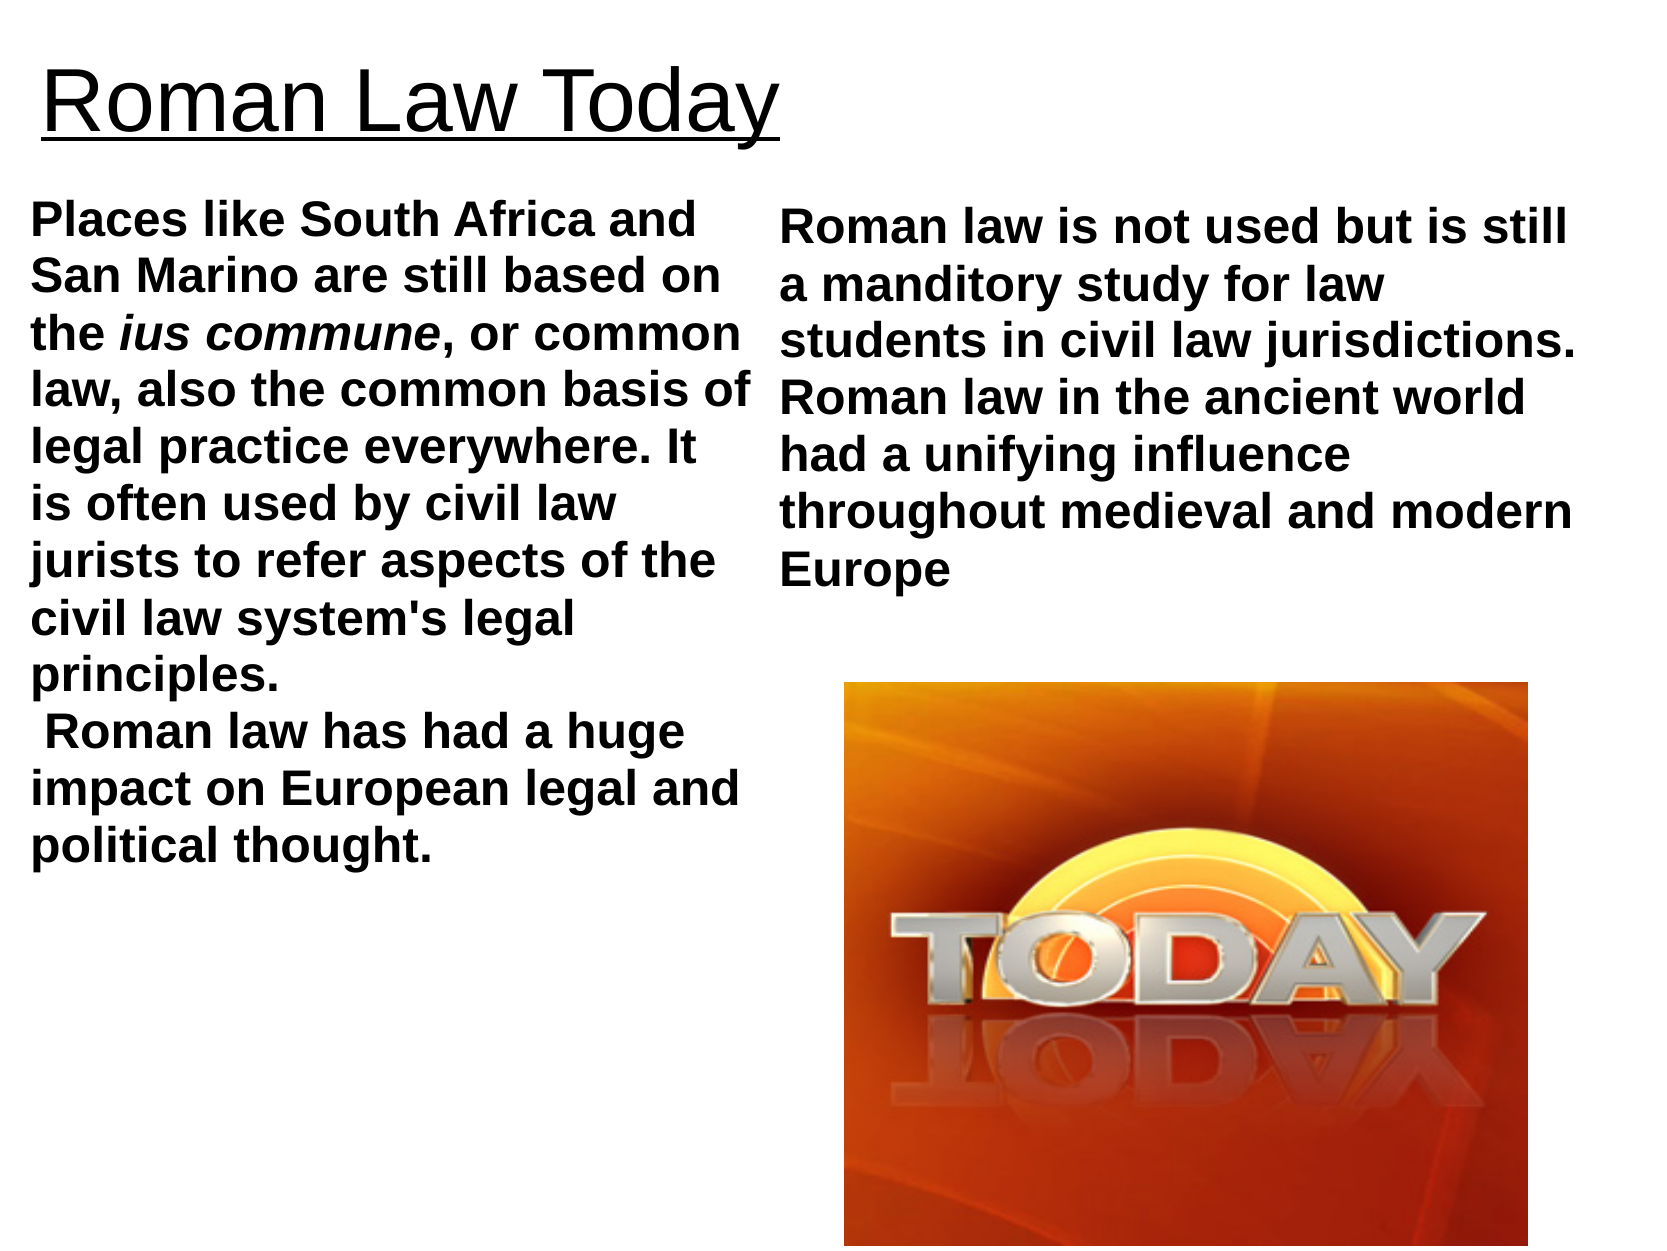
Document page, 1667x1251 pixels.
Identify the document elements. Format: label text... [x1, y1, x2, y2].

title Roman Law Today [40, 49, 1627, 201]
list Places like South Africa and San Marino are still based on the ius commune, or common law, also the common basis of legal practice everywhere. It is often used by civil law jurists to refer aspects of the civil law system's legal principles. Roman law has had a huge impact on European legal and political thought. [29, 190, 753, 1167]
list Roman law is not used but is still a manditory study for law students in civil law jurisdictions. Roman law in the ancient world had a unifying influence throughout medieval and modern Europe [778, 198, 1587, 1157]
picture [843, 681, 1528, 1247]
